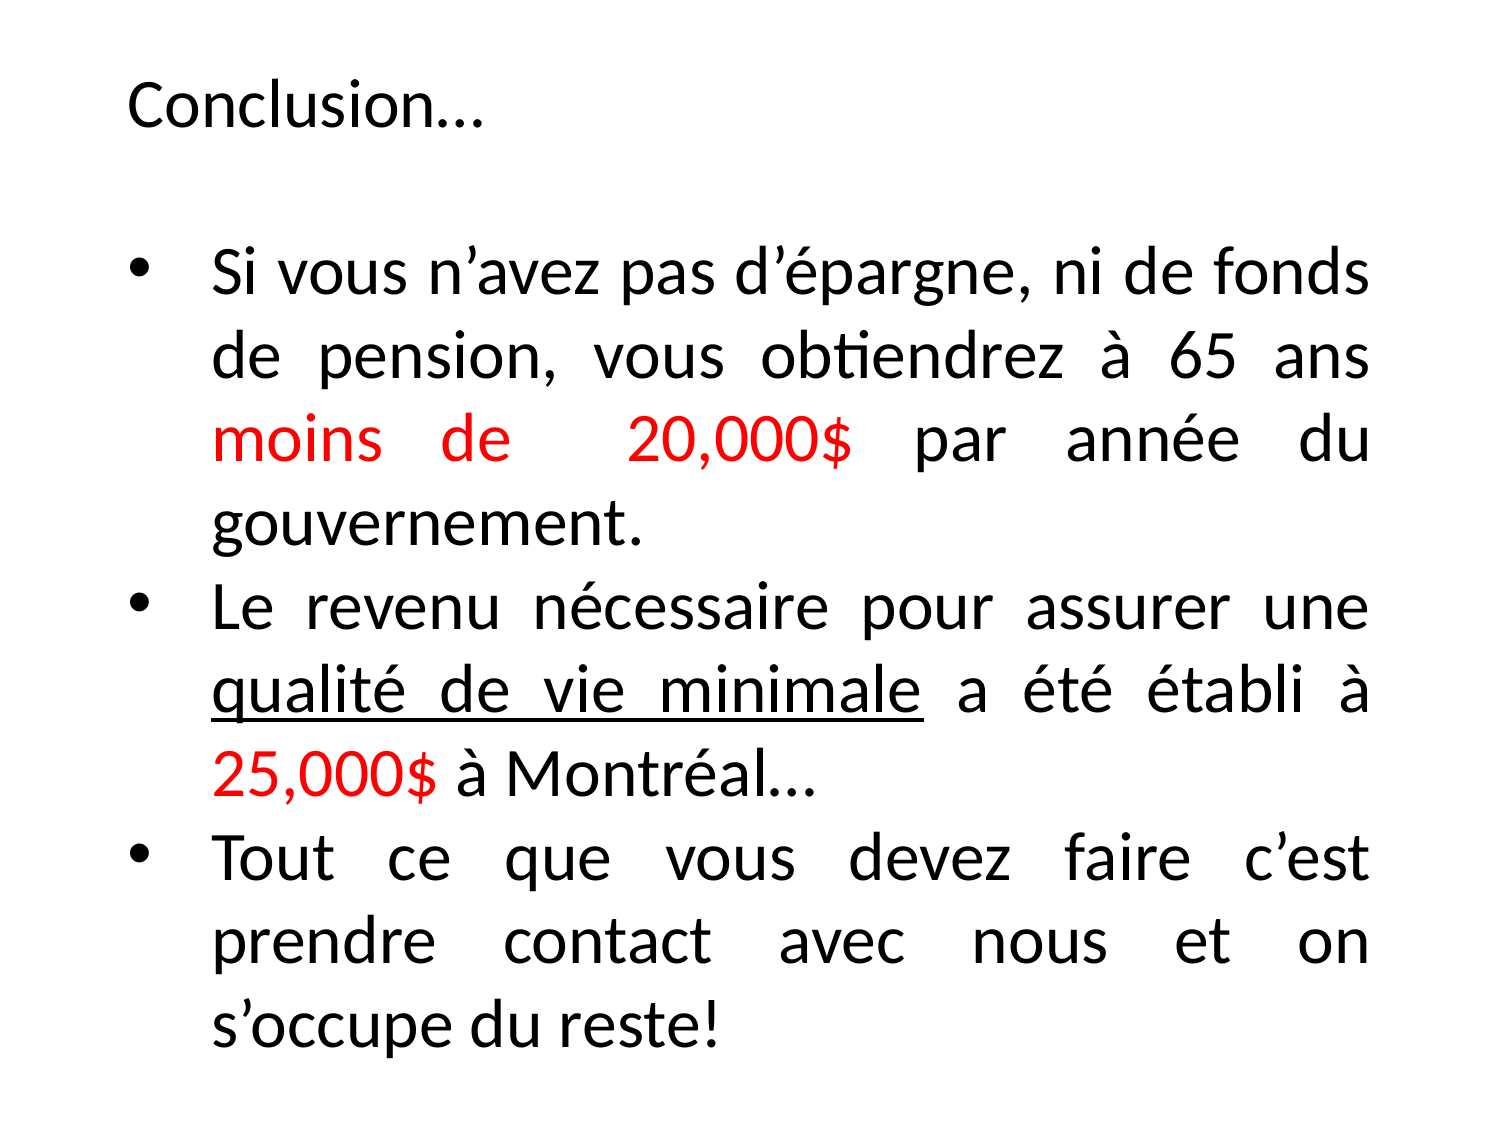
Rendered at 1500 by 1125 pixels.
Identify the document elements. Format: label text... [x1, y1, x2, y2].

text_box Conclusion… Si vous n’avez pas d’épargne, ni de fonds de pension, vous obtiendrez à 65 ans moins de 20,000$ par année du gouvernement. Le revenu nécessaire pour assurer une qualité de vie minimale a été établi à 25,000$ à Montréal… Tout ce que vous devez faire c’est prendre contact avec nous et on s’occupe du reste! [112, 50, 1388, 1075]
